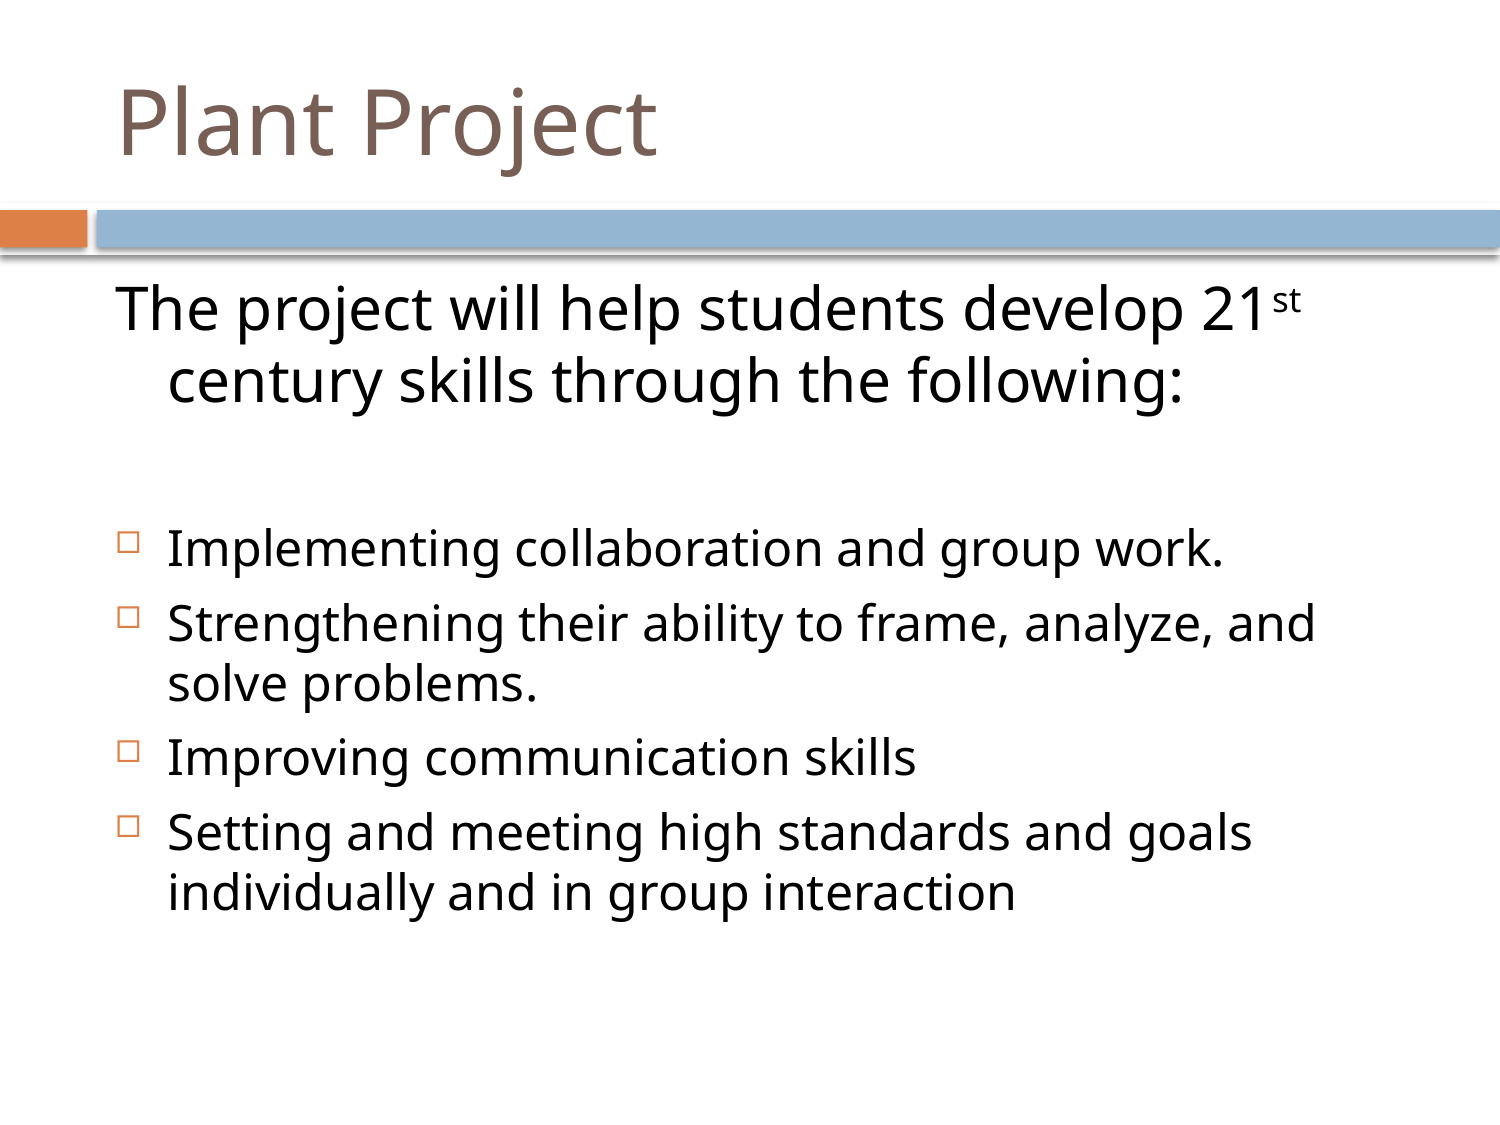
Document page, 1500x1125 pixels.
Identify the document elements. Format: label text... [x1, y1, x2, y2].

list The project will help students develop 21st century skills through the following: Implementing collaboration and group work. Strengthening their ability to frame, analyze, and solve problems. Improving communication skills Setting and meeting high standards and goals individually and in group interaction [100, 262, 1438, 1000]
title Plant Project [100, 37, 1438, 200]
